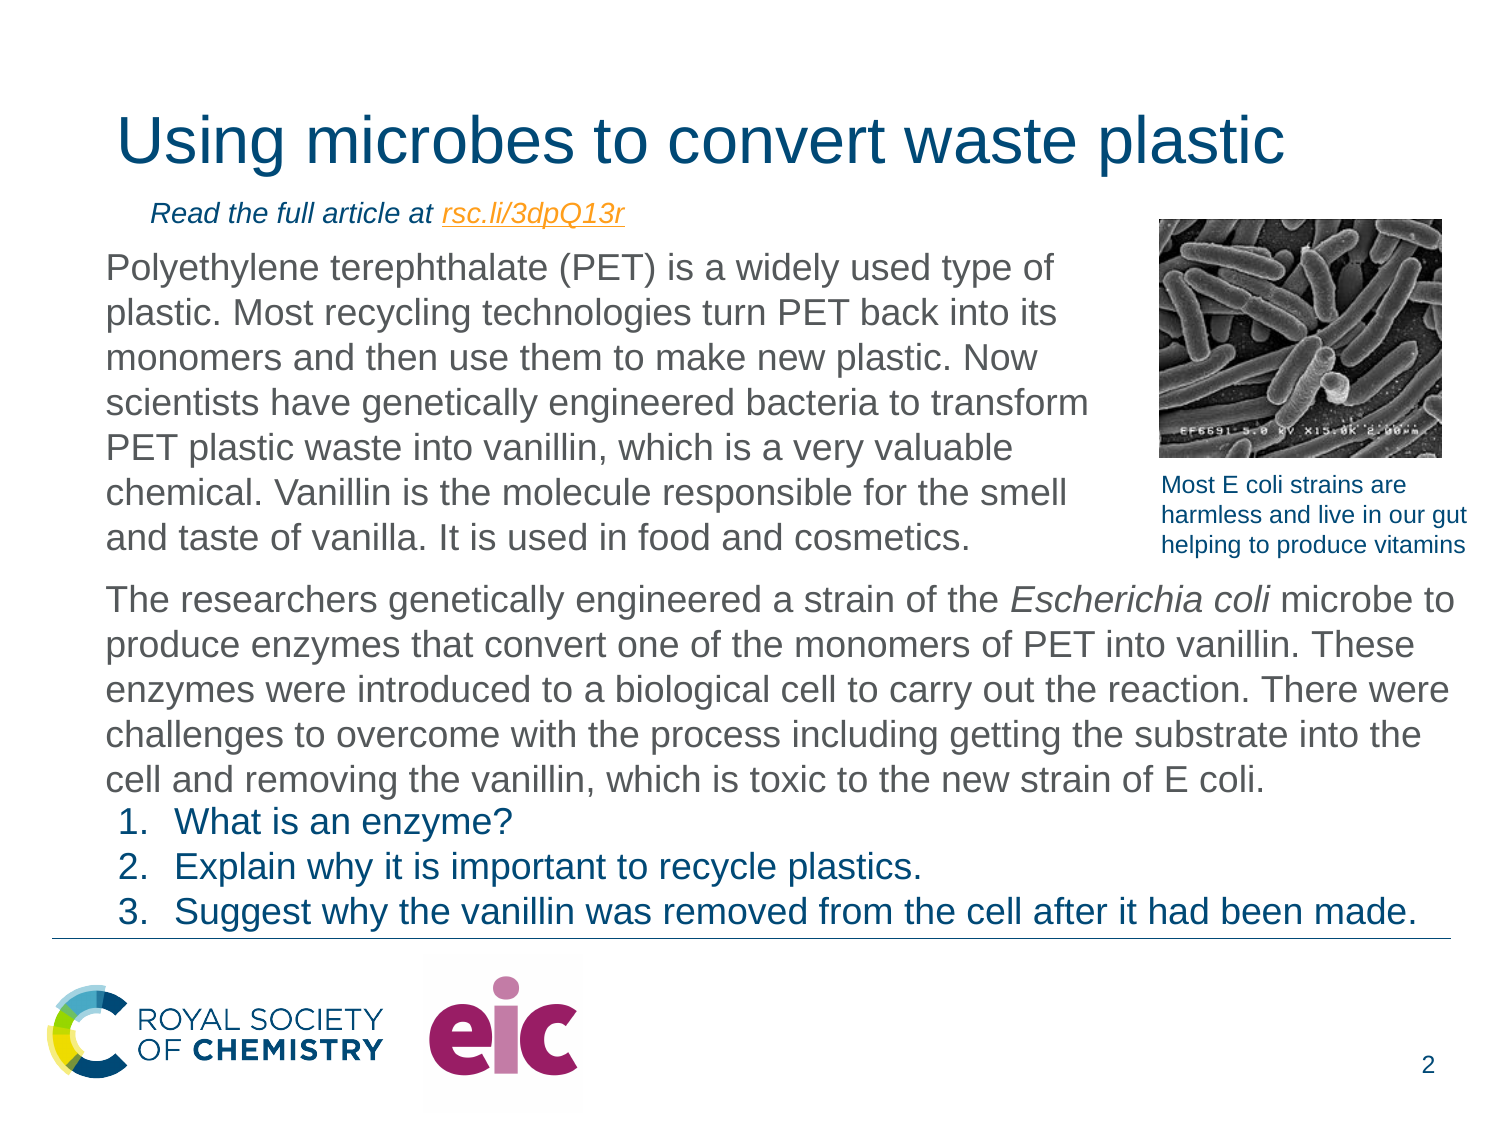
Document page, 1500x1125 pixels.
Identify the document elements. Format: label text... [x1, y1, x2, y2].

text_box Read the full article at rsc.li/3dpQ13r [135, 187, 1282, 237]
text_box What is an enzyme? Explain why it is important to recycle plastics. Suggest why the vanillin was removed from the cell after it had been made. [103, 808, 1476, 940]
slide_number 2 [1113, 1033, 1451, 1094]
text_box Most E coli strains are harmless and live in our gut helping to produce vitamins [1146, 461, 1500, 567]
picture [0, 938, 583, 1125]
title Using microbes to convert waste plastic [101, 33, 1396, 235]
list Polyethylene terephthalate (PET) is a widely used type of plastic. Most recycling technologies turn PET back into its monomers and then use them to make new plastic. Now scientists have genetically engineered bacteria to transform PET plastic waste into vanillin, which is a very valuable chemical. Vanillin is the molecule responsible for the smell and taste of vanilla. It is used in food and cosmetics. [90, 235, 1160, 567]
picture [1159, 219, 1442, 458]
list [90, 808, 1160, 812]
text_box The researchers genetically engineered a strain of the Escherichia coli microbe to produce enzymes that convert one of the monomers of PET into vanillin. These enzymes were introduced to a biological cell to carry out the reaction. There were challenges to overcome with the process including getting the substrate into the cell and removing the vanillin, which is toxic to the new strain of E coli. [90, 567, 1500, 808]
